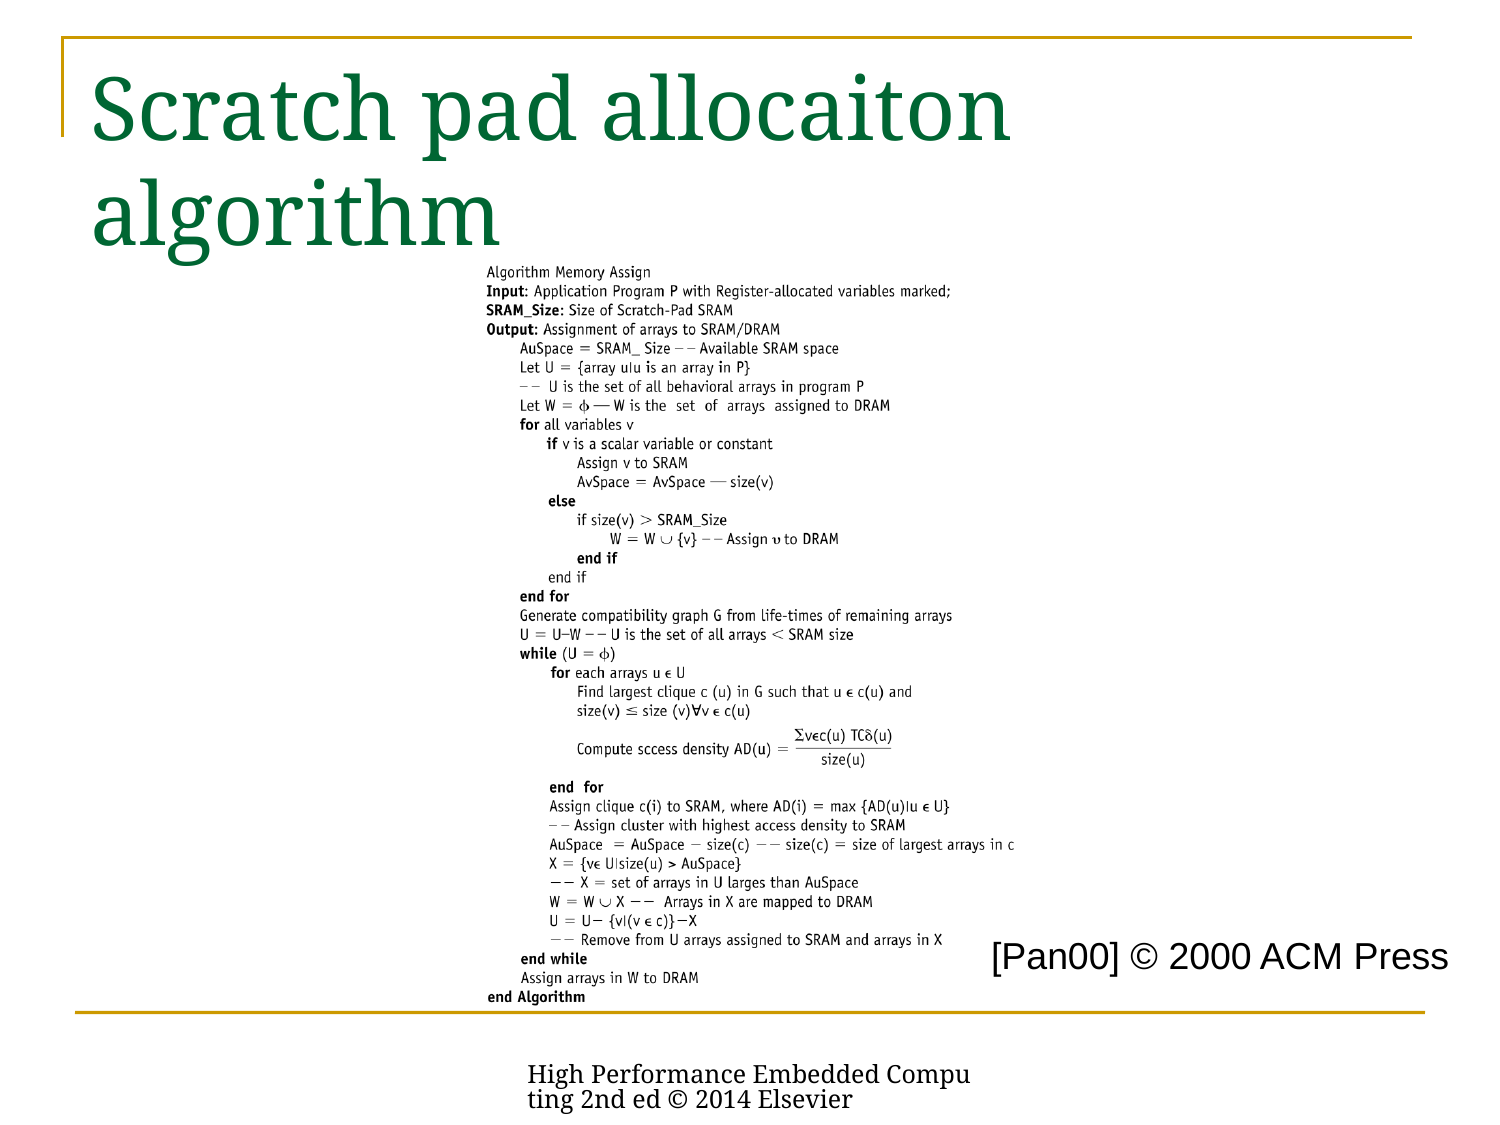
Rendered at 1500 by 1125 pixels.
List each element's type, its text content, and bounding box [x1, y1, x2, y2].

title Scratch pad allocaiton algorithm [75, 45, 1425, 233]
text_box [Pan00] © 2000 ACM Press [1018, 924, 1465, 985]
footer High Performance Embedded Computing 2nd ed © 2014 Elsevier [512, 1025, 988, 1100]
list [485, 262, 1014, 1006]
